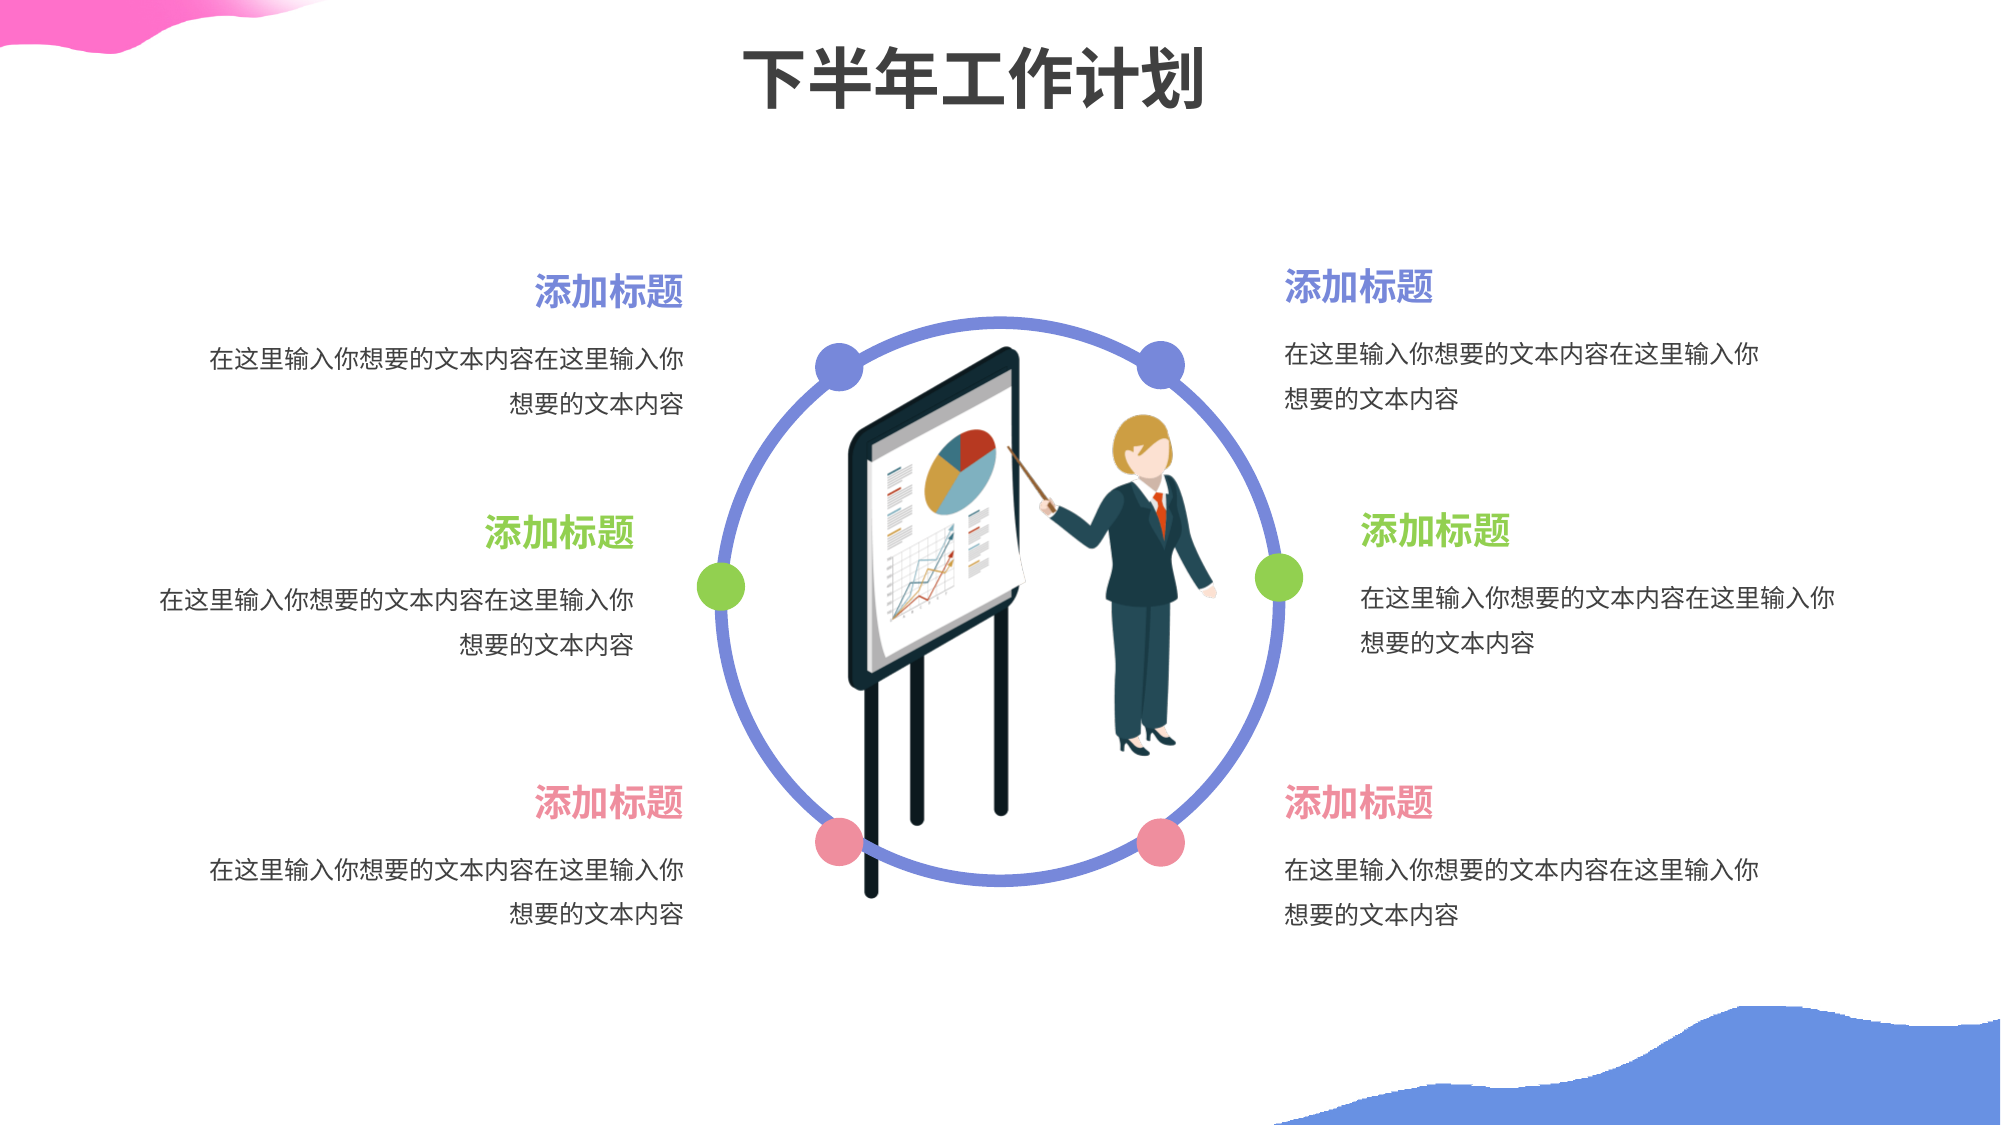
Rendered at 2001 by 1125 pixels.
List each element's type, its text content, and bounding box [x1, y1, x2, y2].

text_box 添加标题 [269, 501, 647, 562]
text_box 在这里输入你想要的文本内容在这里输入你想要的文本内容 [184, 831, 700, 937]
text_box 在这里输入你想要的文本内容在这里输入你想要的文本内容 [1269, 832, 1785, 937]
text_box 在这里输入你想要的文本内容在这里输入你想要的文本内容 [134, 562, 647, 668]
text_box 在这里输入你想要的文本内容在这里输入你想要的文本内容 [184, 321, 647, 426]
text_box 添加标题 [1349, 499, 1726, 559]
text_box 添加标题 [1349, 255, 1650, 315]
text_box 添加标题 [1349, 771, 1650, 831]
text_box 添加标题 [319, 771, 647, 831]
text_box 添加标题 [319, 260, 647, 320]
text_box 下半年工作计划 [725, 29, 1270, 125]
picture [0, 0, 2001, 1125]
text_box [696, 322, 1304, 881]
text_box 在这里输入你想要的文本内容在这里输入你想要的文本内容 [1349, 316, 1785, 421]
text_box 在这里输入你想要的文本内容在这里输入你想要的文本内容 [1349, 560, 1861, 665]
